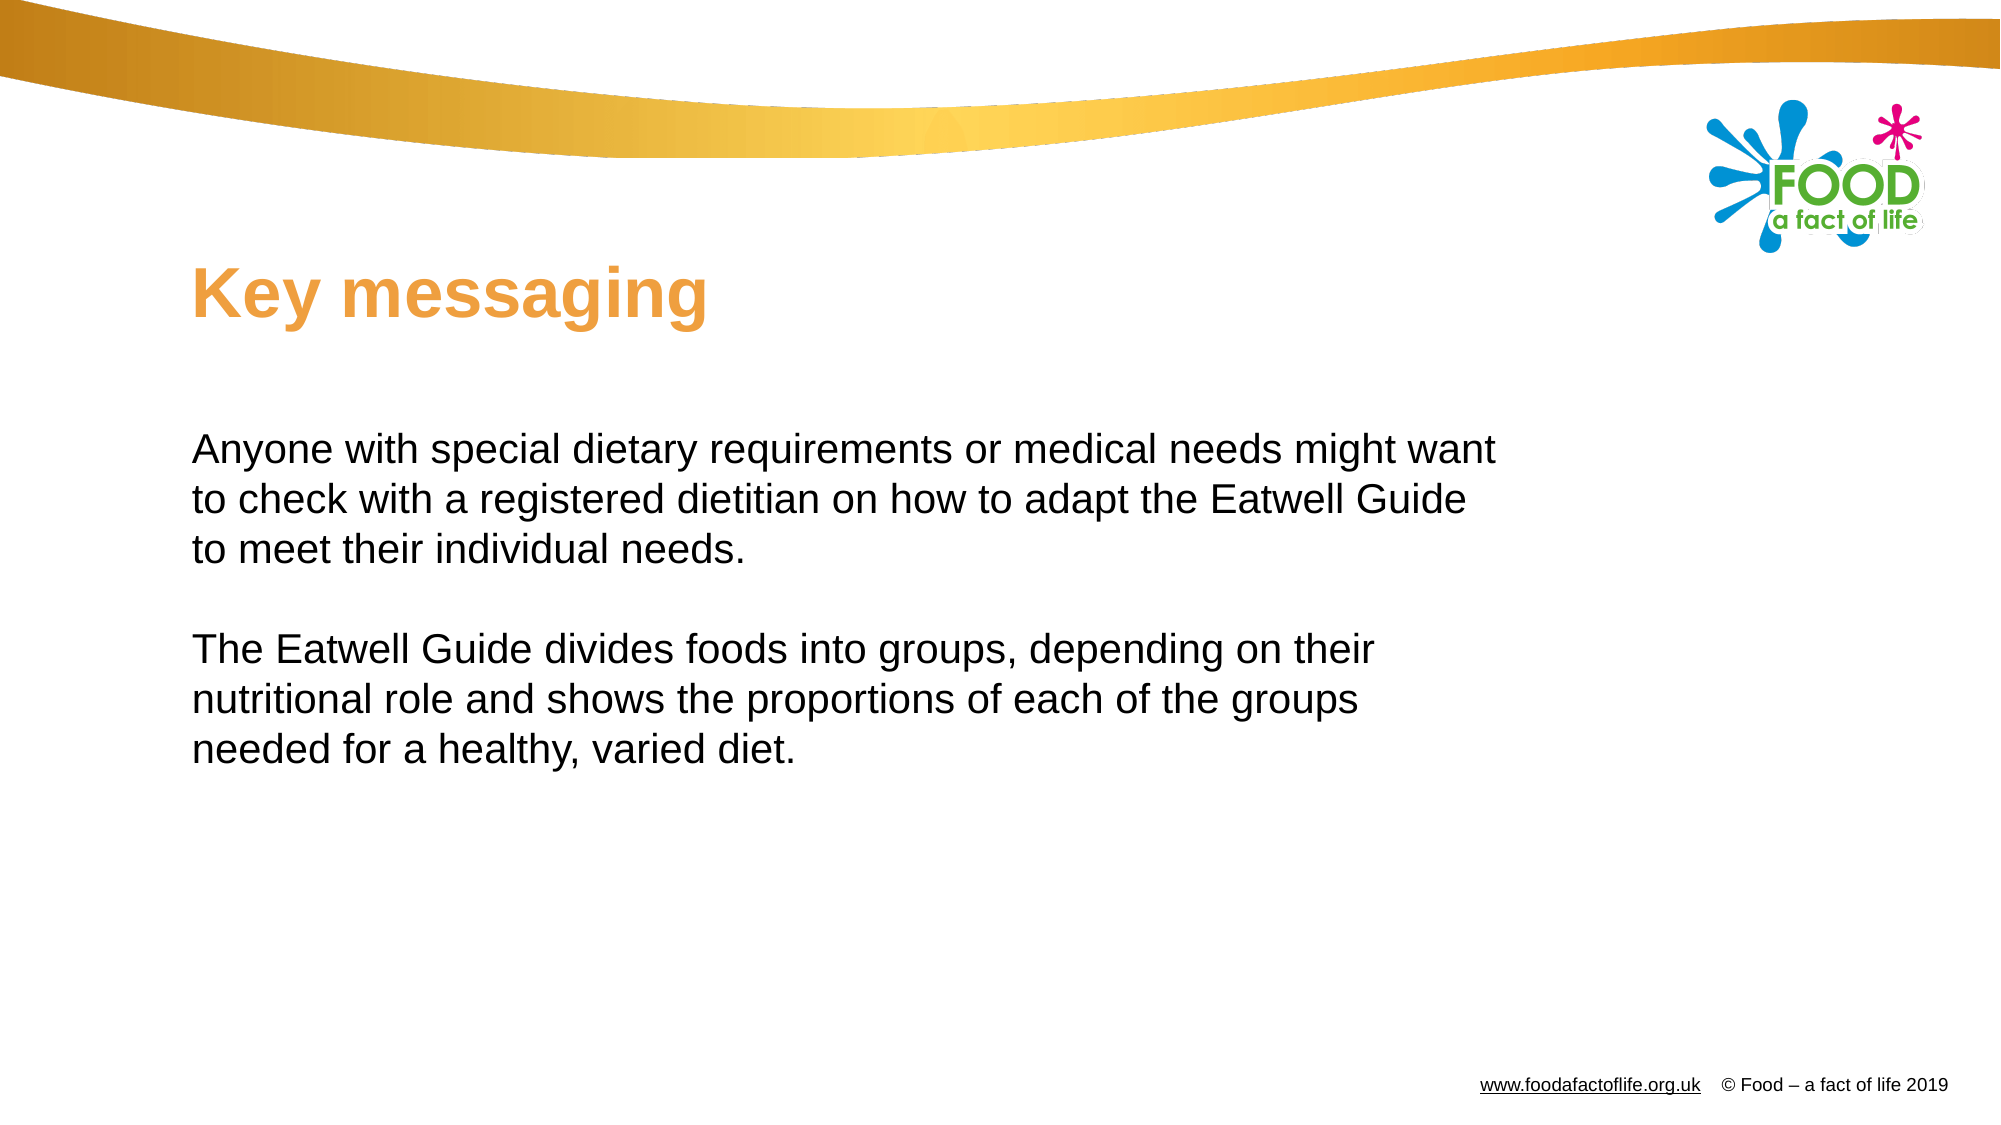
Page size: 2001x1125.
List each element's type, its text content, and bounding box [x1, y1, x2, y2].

subtitle Anyone with special dietary requirements or medical needs might want to check with a registered dietitian on how to adapt the Eatwell Guide to meet their individual needs. The Eatwell Guide divides foods into groups, depending on their nutritional role and shows the proportions of each of the groups needed for a healthy, varied diet. [191, 421, 1510, 649]
picture [0, 0, 2000, 1125]
title Key messaging [191, 256, 1787, 375]
